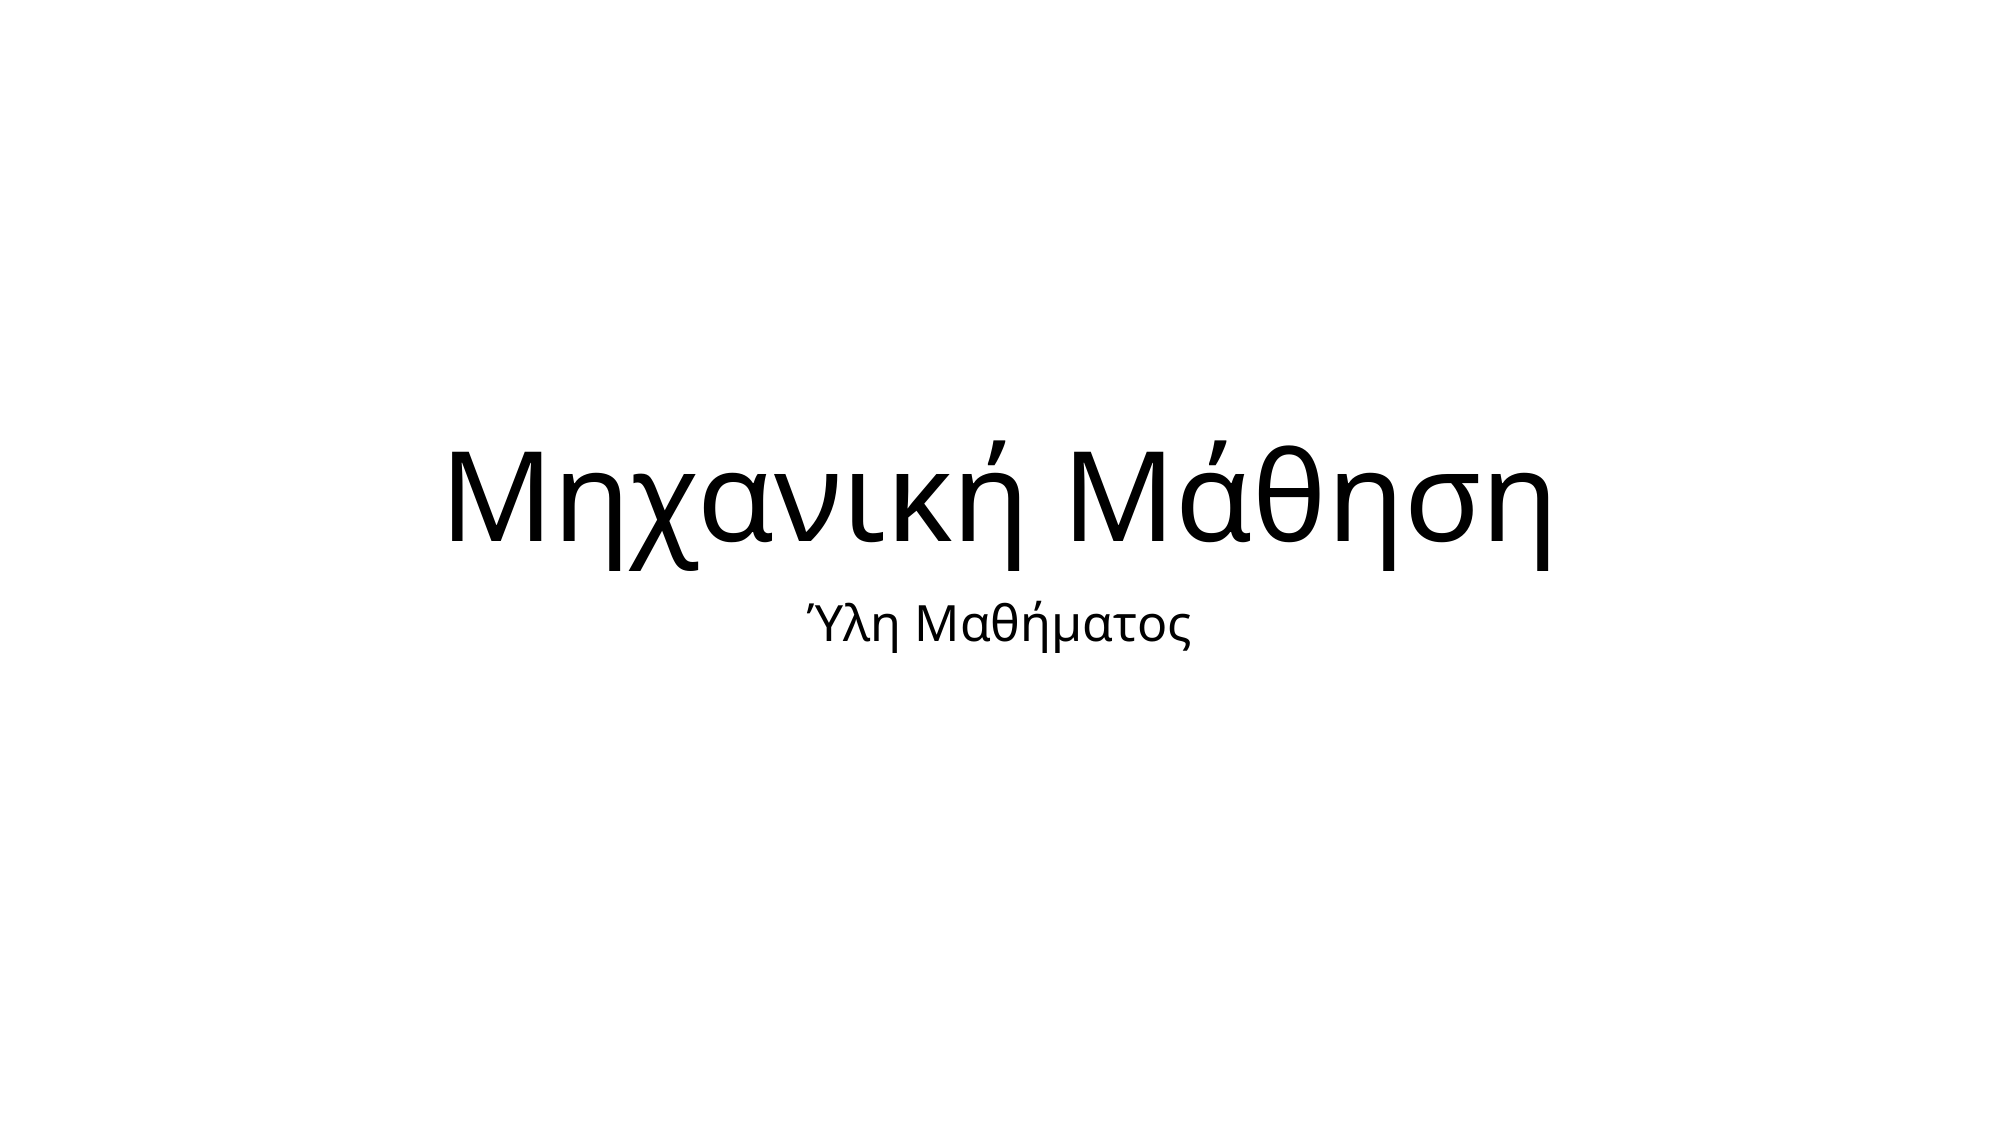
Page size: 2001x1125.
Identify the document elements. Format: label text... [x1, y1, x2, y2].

title Μηχανική Μάθηση [249, 184, 1750, 576]
subtitle Ύλη Μαθήματος [249, 590, 1750, 863]
